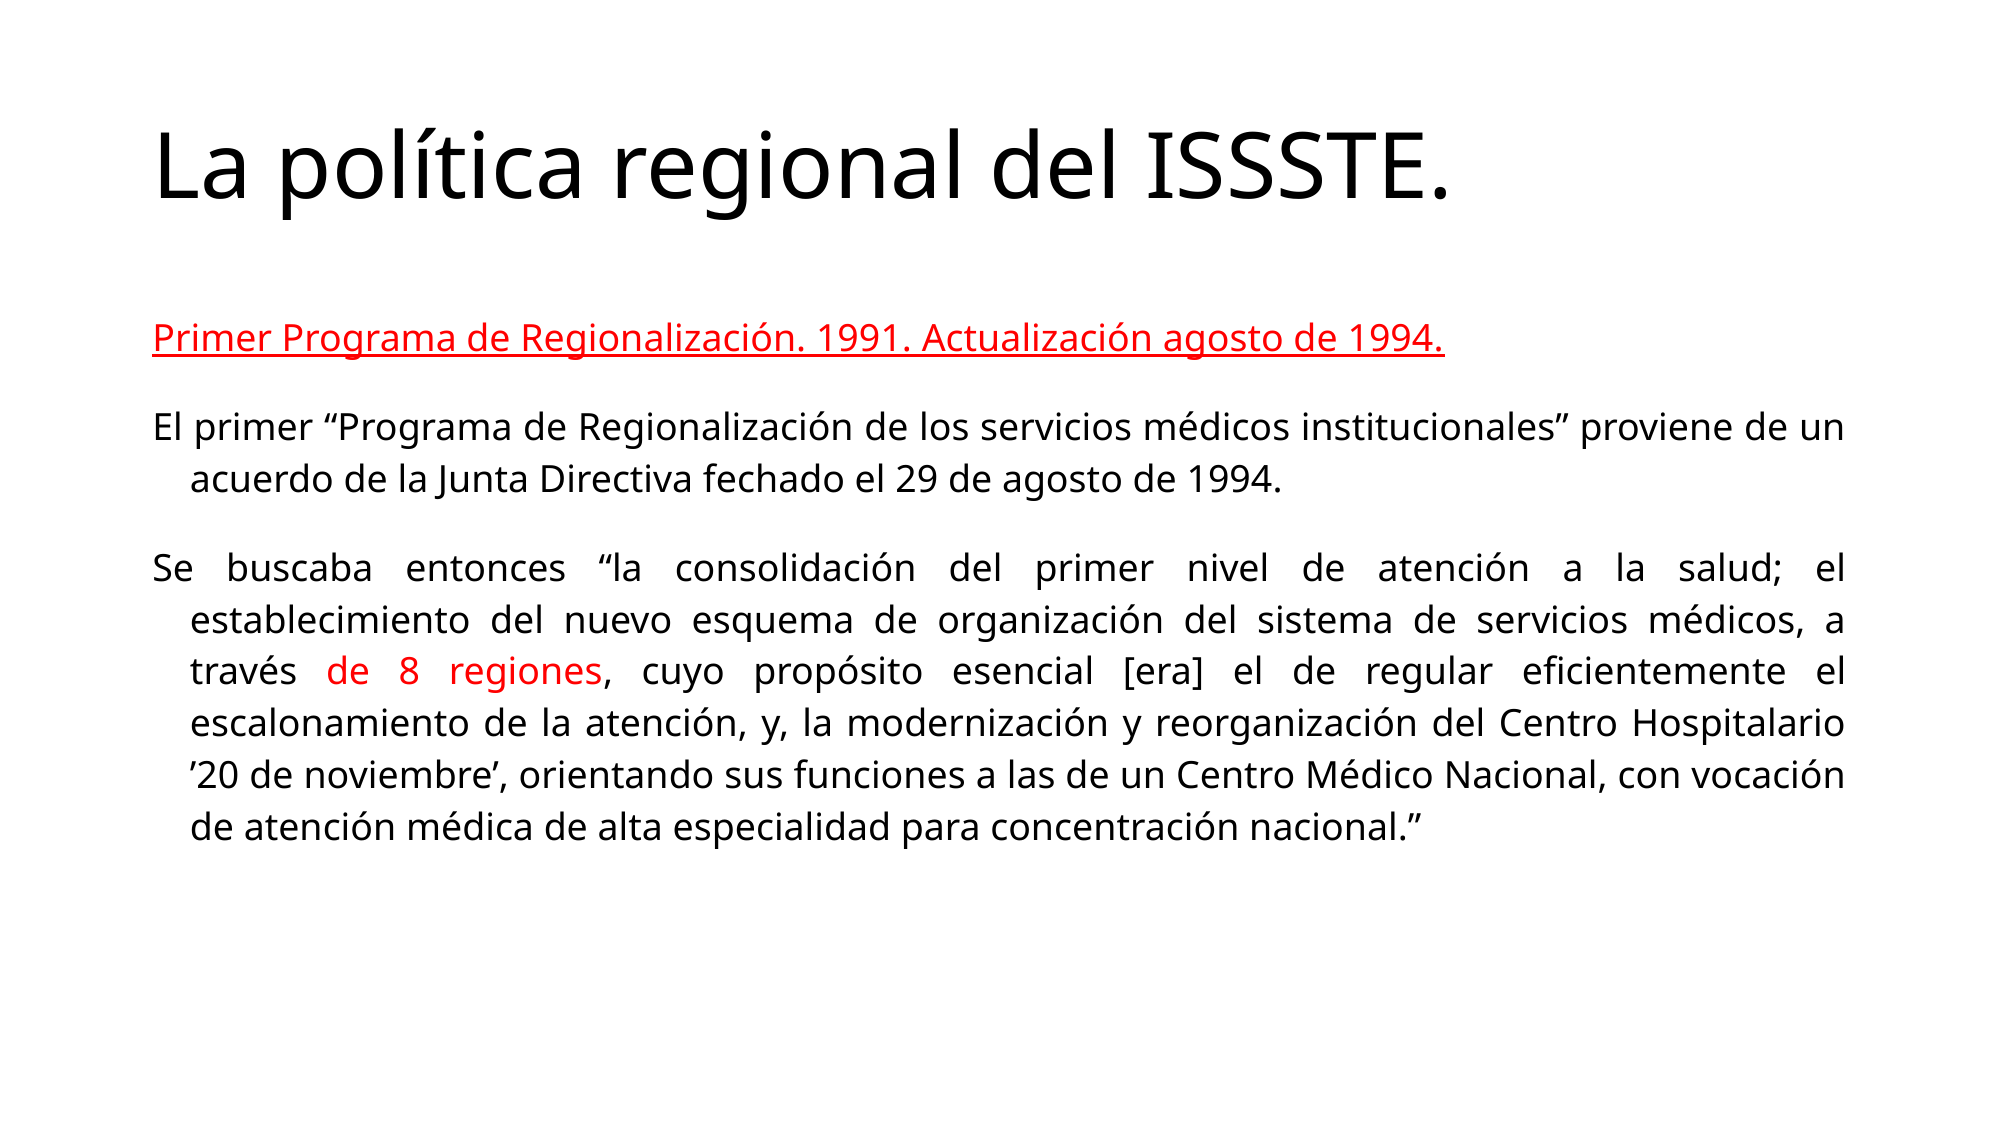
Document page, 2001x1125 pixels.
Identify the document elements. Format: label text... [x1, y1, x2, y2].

title La política regional del ISSSTE. [137, 59, 1863, 278]
list Primer Programa de Regionalización. 1991. Actualización agosto de 1994. El primer “Programa de Regionalización de los servicios médicos institucionales” proviene de un acuerdo de la Junta Directiva fechado el 29 de agosto de 1994. Se buscaba entonces “la consolidación del primer nivel de atención a la salud; el establecimiento del nuevo esquema de organización del sistema de servicios médicos, a través de 8 regiones, cuyo propósito esencial [era] el de regular eficientemente el escalonamiento de la atención, y, la modernización y reorganización del Centro Hospitalario ’20 de noviembre’, orientando sus funciones a las de un Centro Médico Nacional, con vocación de atención médica de alta especialidad para concentración nacional.” [137, 299, 1863, 1014]
